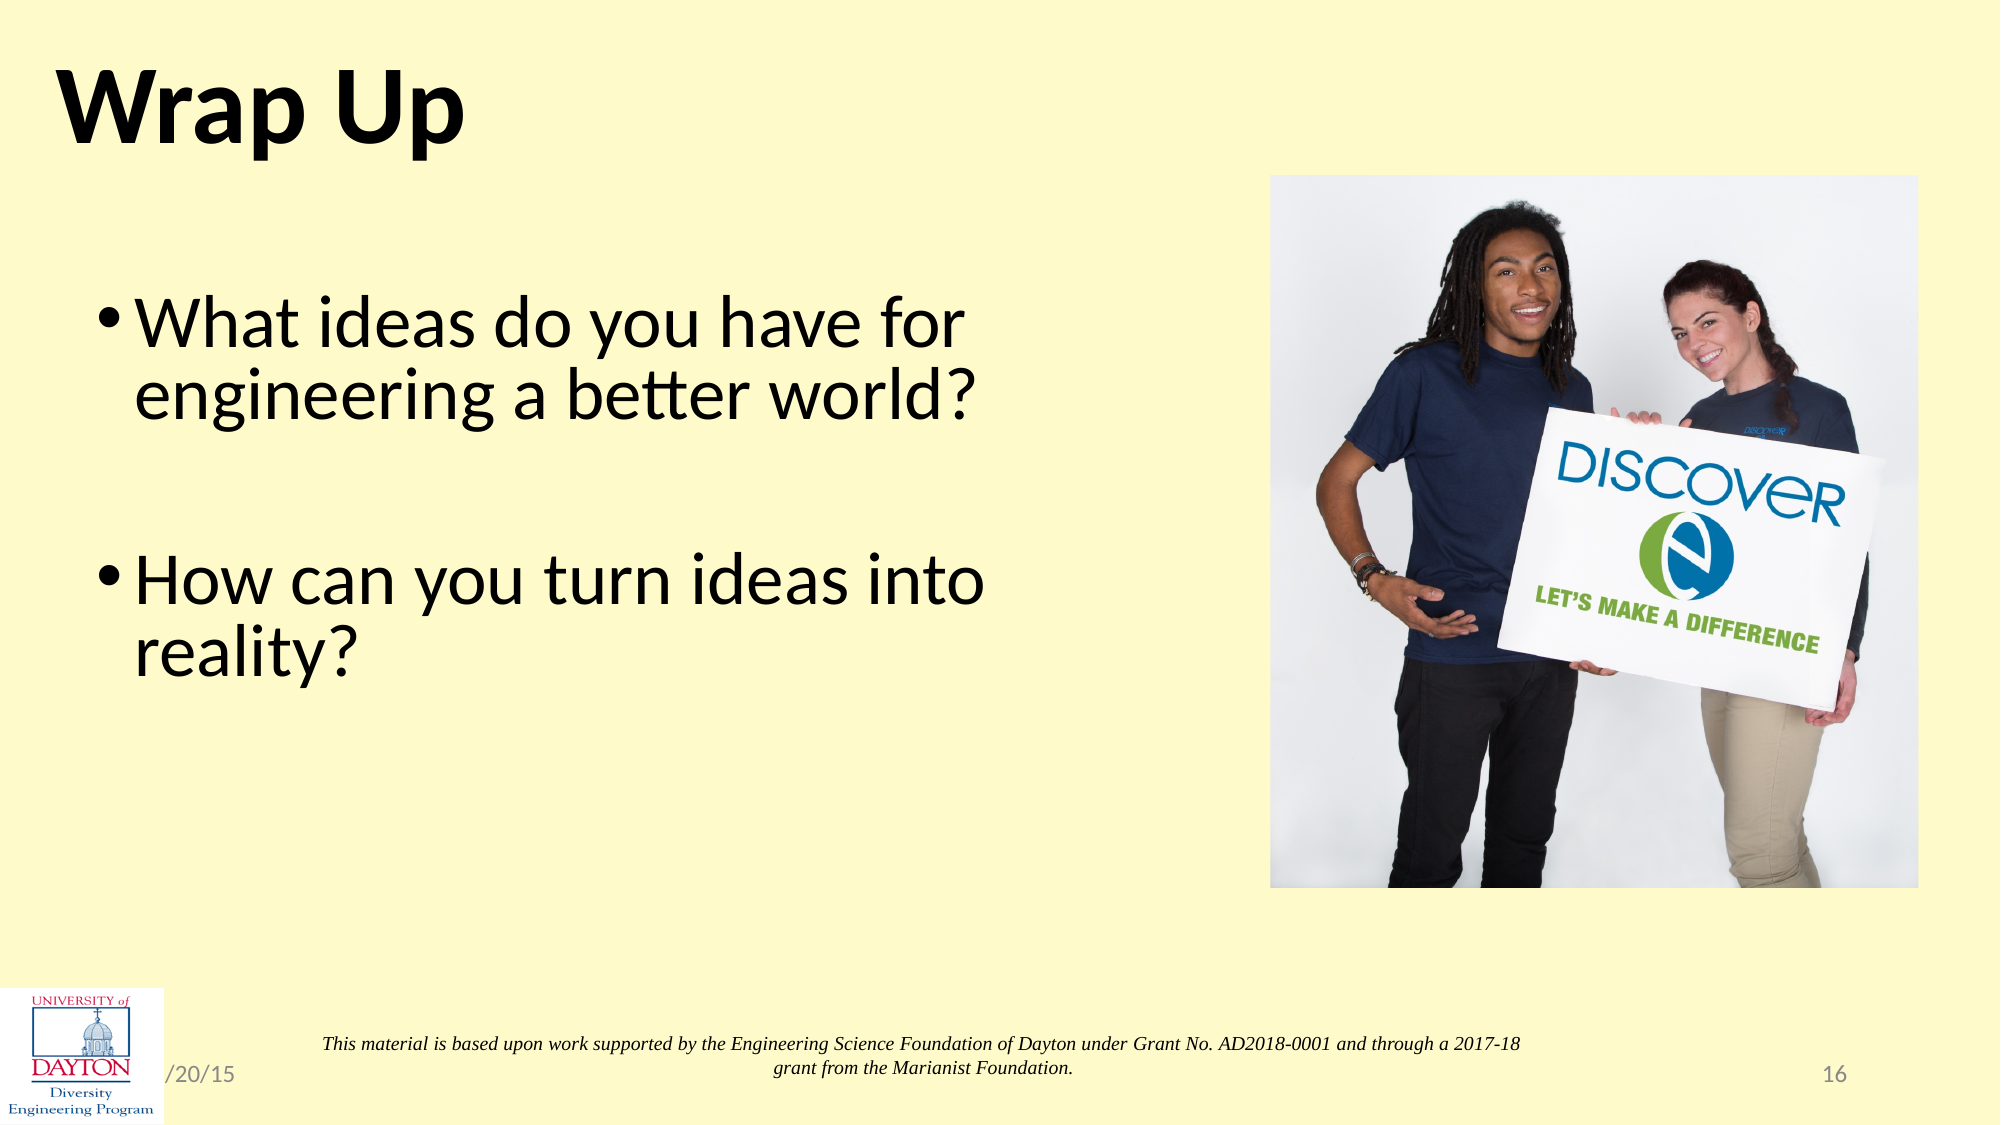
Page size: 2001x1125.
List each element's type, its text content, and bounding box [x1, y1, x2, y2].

picture [1270, 175, 1919, 889]
picture [0, 988, 165, 1125]
title Wrap Up [40, 21, 1766, 194]
list What ideas do you have for engineering a better world? How can you turn ideas into reality? [81, 191, 1136, 550]
